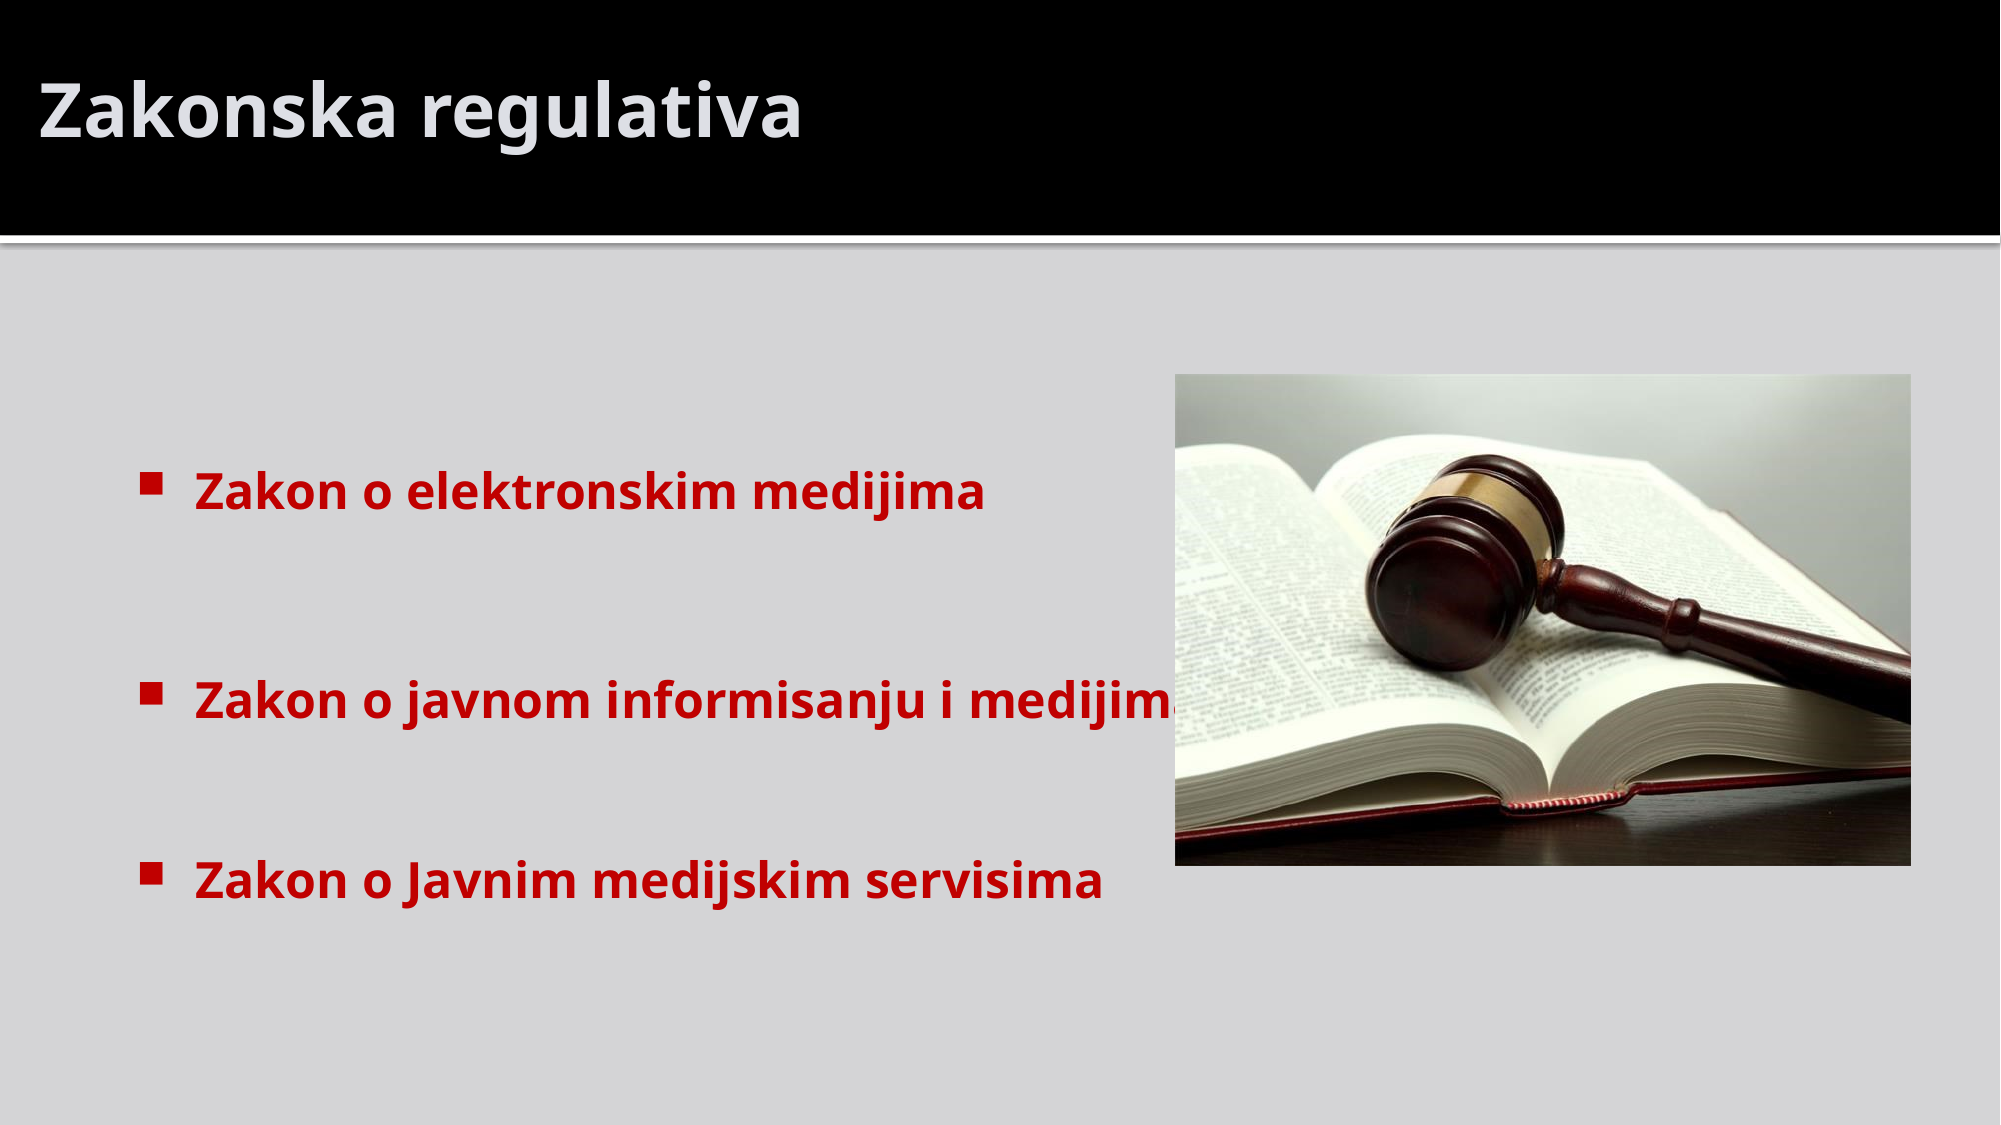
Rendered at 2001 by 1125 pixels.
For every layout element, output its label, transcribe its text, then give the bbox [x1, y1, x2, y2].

picture [1174, 374, 1911, 866]
list Zakon o elektronskim medijima Zakon o javnom informisanju i medijima Zakon o Javnim medijskim servisima [24, 237, 1988, 1125]
text_box Zakonska regulativa [24, 62, 1663, 200]
